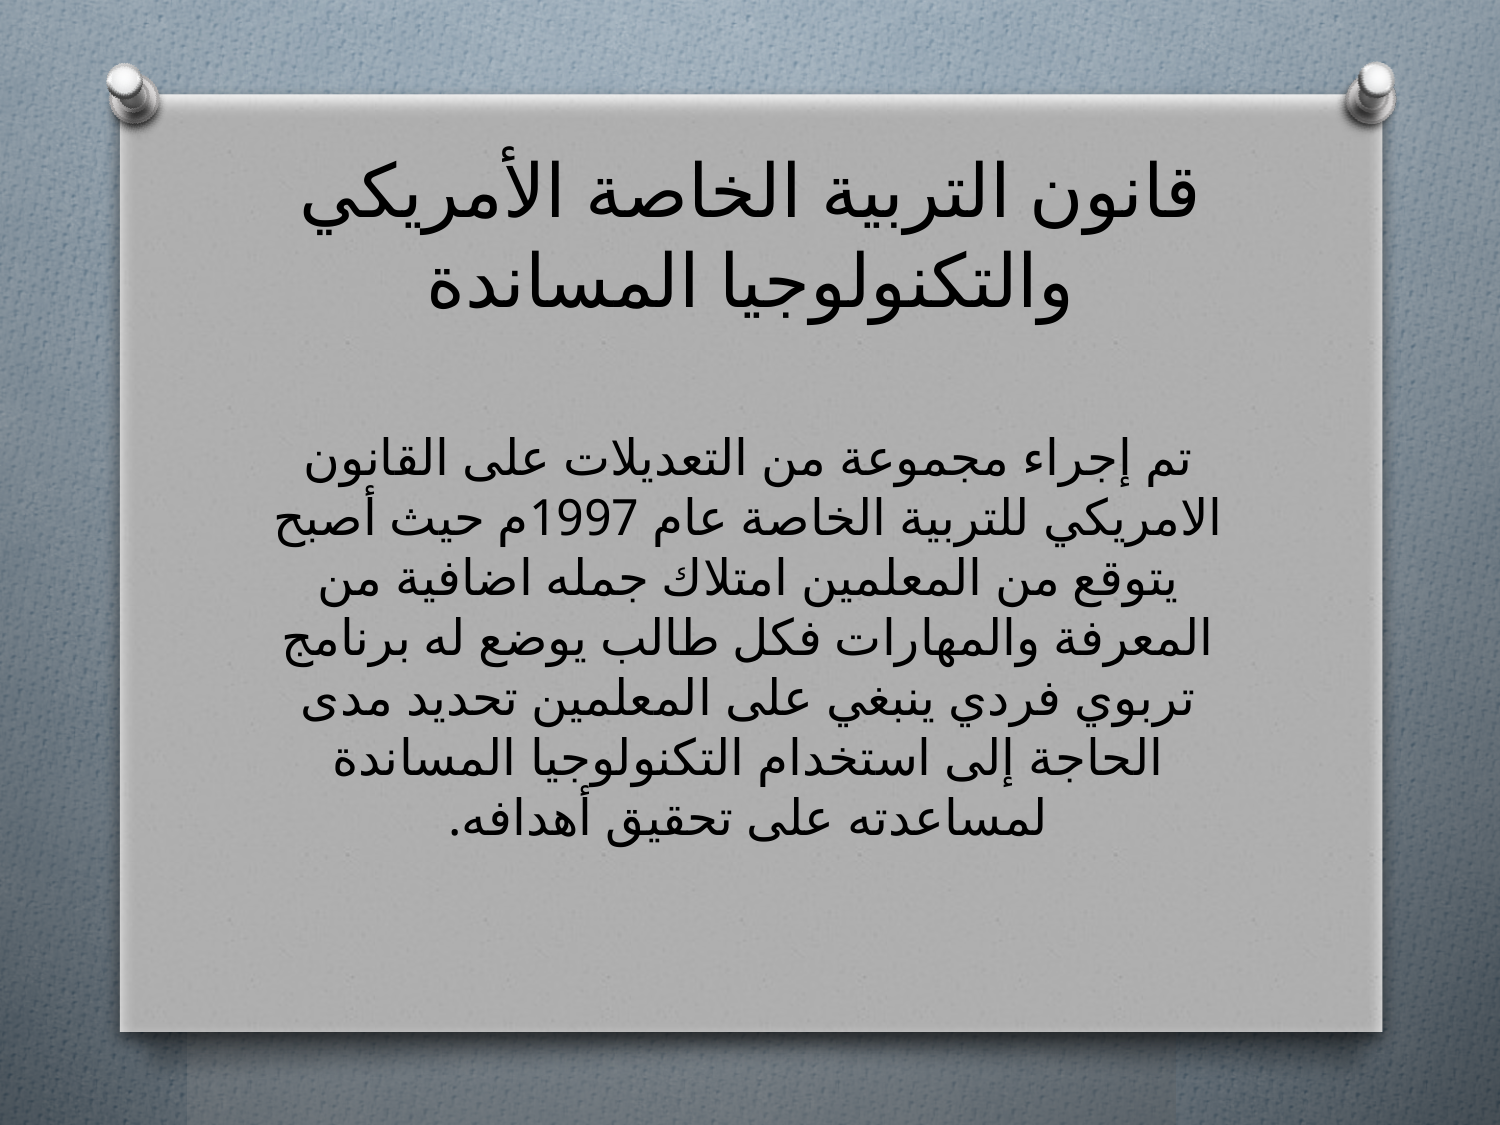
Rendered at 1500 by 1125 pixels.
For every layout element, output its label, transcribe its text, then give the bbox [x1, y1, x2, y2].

list تم إجراء مجموعة من التعديلات على القانون الامريكي للتربية الخاصة عام 1997م حيث أصبح يتوقع من المعلمين امتلاك جمله اضافية من المعرفة والمهارات فكل طالب يوضع له برنامج تربوي فردي ينبغي على المعلمين تحديد مدى الحاجة إلى استخدام التكنولوجيا المساندة لمساعدته على تحقيق أهدافه. [240, 347, 1257, 939]
picture [1317, 35, 1439, 156]
title قانون التربية الخاصة الأمريكي والتكنولوجيا المساندة [179, 134, 1323, 332]
picture [75, 29, 198, 153]
